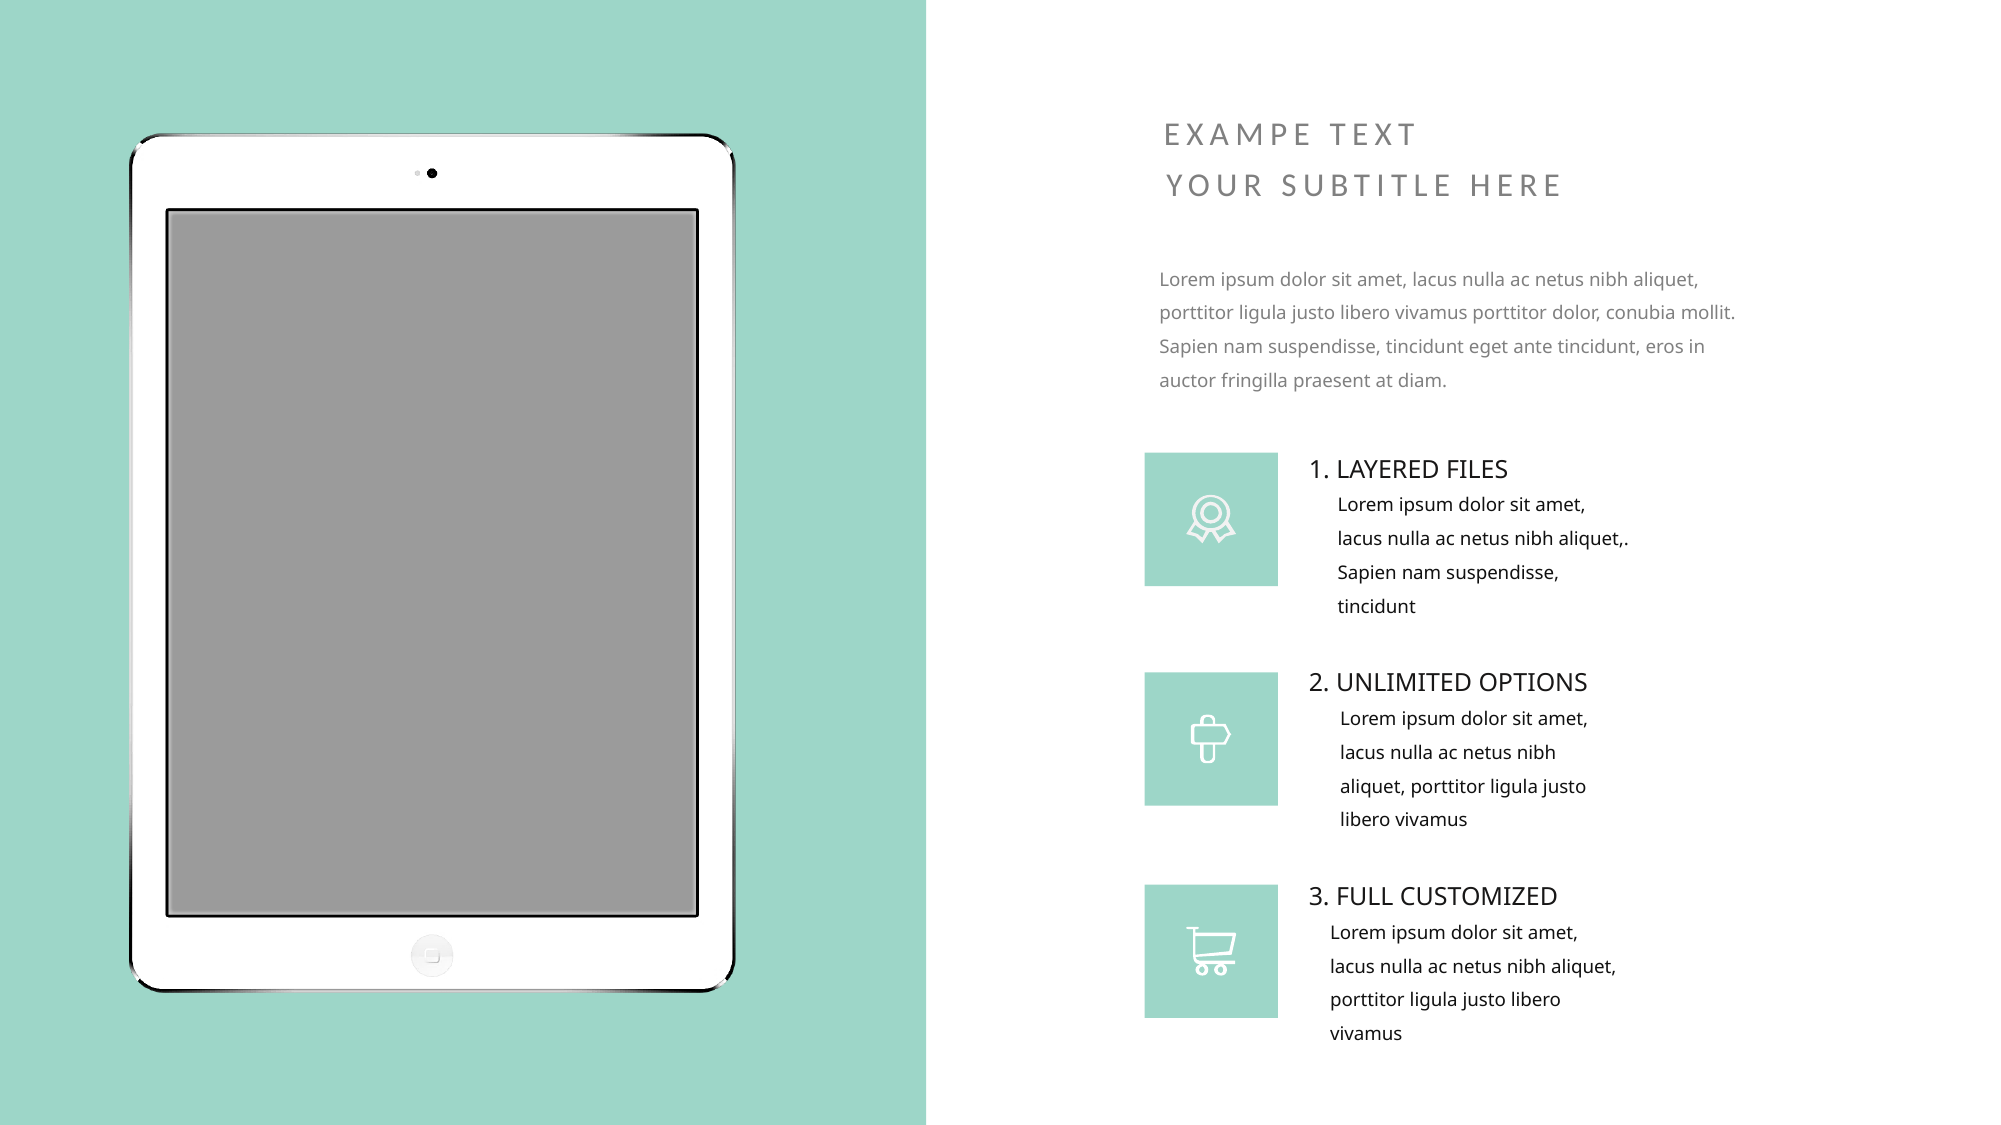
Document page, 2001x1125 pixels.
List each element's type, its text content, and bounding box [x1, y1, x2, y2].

text_box 1. LAYERED FILES [1294, 445, 1680, 491]
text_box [1144, 672, 1278, 806]
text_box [1144, 452, 1278, 587]
picture [72, 104, 762, 1101]
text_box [1144, 884, 1278, 1018]
text_box 3. FULL CUSTOMIZED [1293, 872, 1680, 918]
text_box YOUR SUBTITLE HERE [1151, 155, 1576, 211]
text_box Lorem ipsum dolor sit amet, lacus nulla ac netus nibh aliquet,. Sapien nam suspendisse, tincidunt [1322, 491, 1645, 625]
text_box Lorem ipsum dolor sit amet, lacus nulla ac netus nibh aliquet, porttitor ligula justo libero vivamus [1315, 918, 1637, 1052]
text_box [0, 0, 927, 1125]
text_box Lorem ipsum dolor sit amet, lacus nulla ac netus nibh aliquet, porttitor ligula justo libero vivamus porttitor dolor, conubia mollit. Sapien nam suspendisse, tincidunt eget ante tincidunt, eros in auctor fringilla praesent at diam. [1144, 248, 1778, 399]
text_box Lorem ipsum dolor sit amet, lacus nulla ac netus nibh aliquet, porttitor ligula justo libero vivamus [1325, 705, 1608, 838]
text_box 2. UNLIMITED OPTIONS [1293, 659, 1680, 705]
text_box EXAMPE TEXT [1149, 104, 1430, 160]
